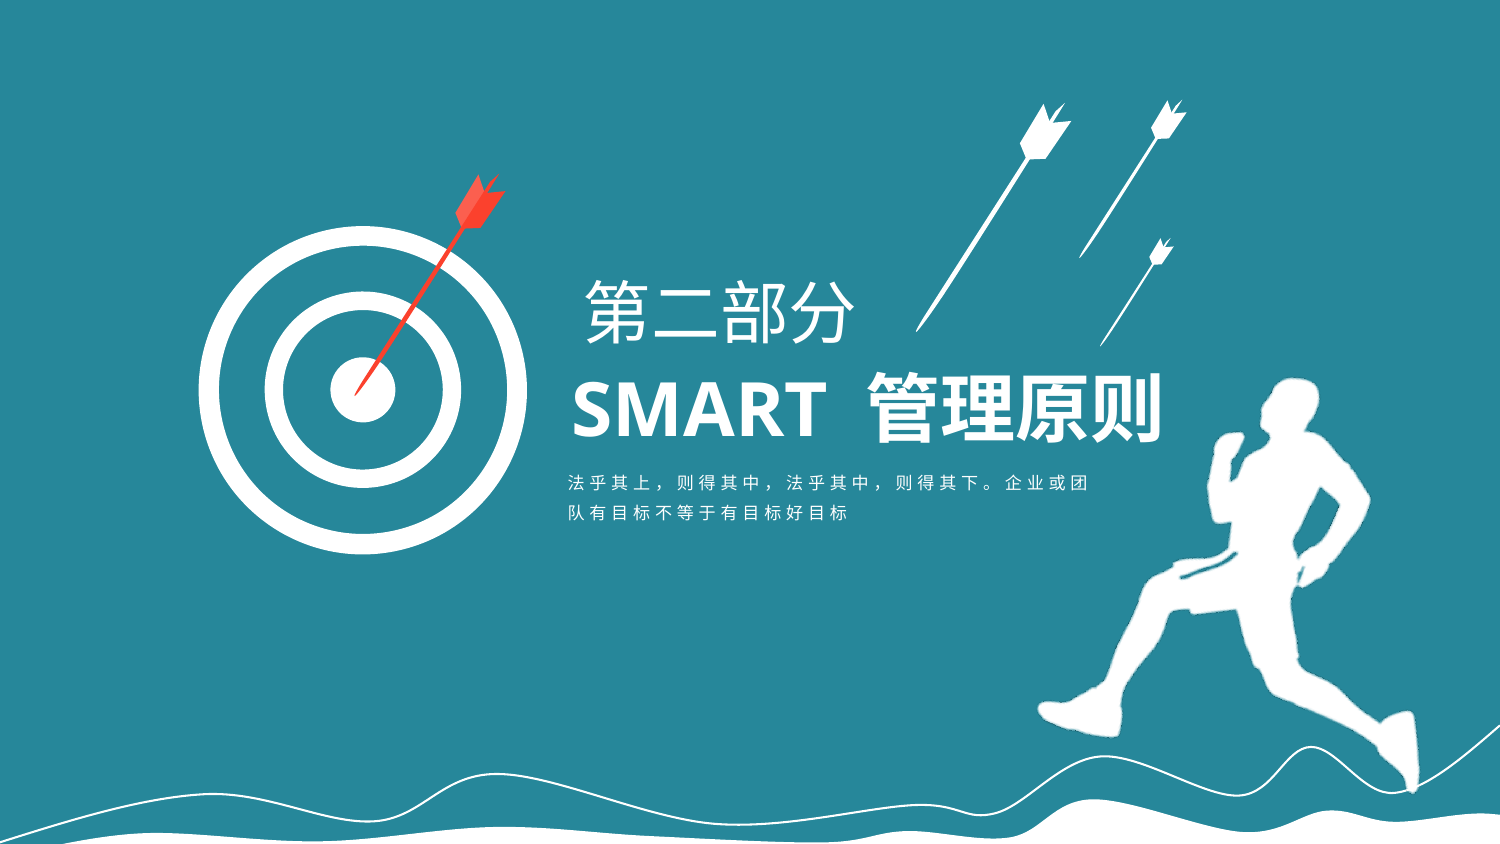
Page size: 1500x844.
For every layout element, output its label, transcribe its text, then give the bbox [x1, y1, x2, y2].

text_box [1088, 244, 1183, 338]
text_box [196, 202, 543, 553]
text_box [535, 262, 888, 361]
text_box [892, 117, 1088, 314]
picture [1078, 339, 1500, 844]
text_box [0, 725, 1078, 844]
text_box SMART 管理原则 [543, 353, 1078, 459]
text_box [1062, 109, 1200, 245]
text_box 法乎其上，则得其中，法乎其中，则得其下。企业或团队有目标不等于有目标好目标 [552, 454, 1078, 531]
